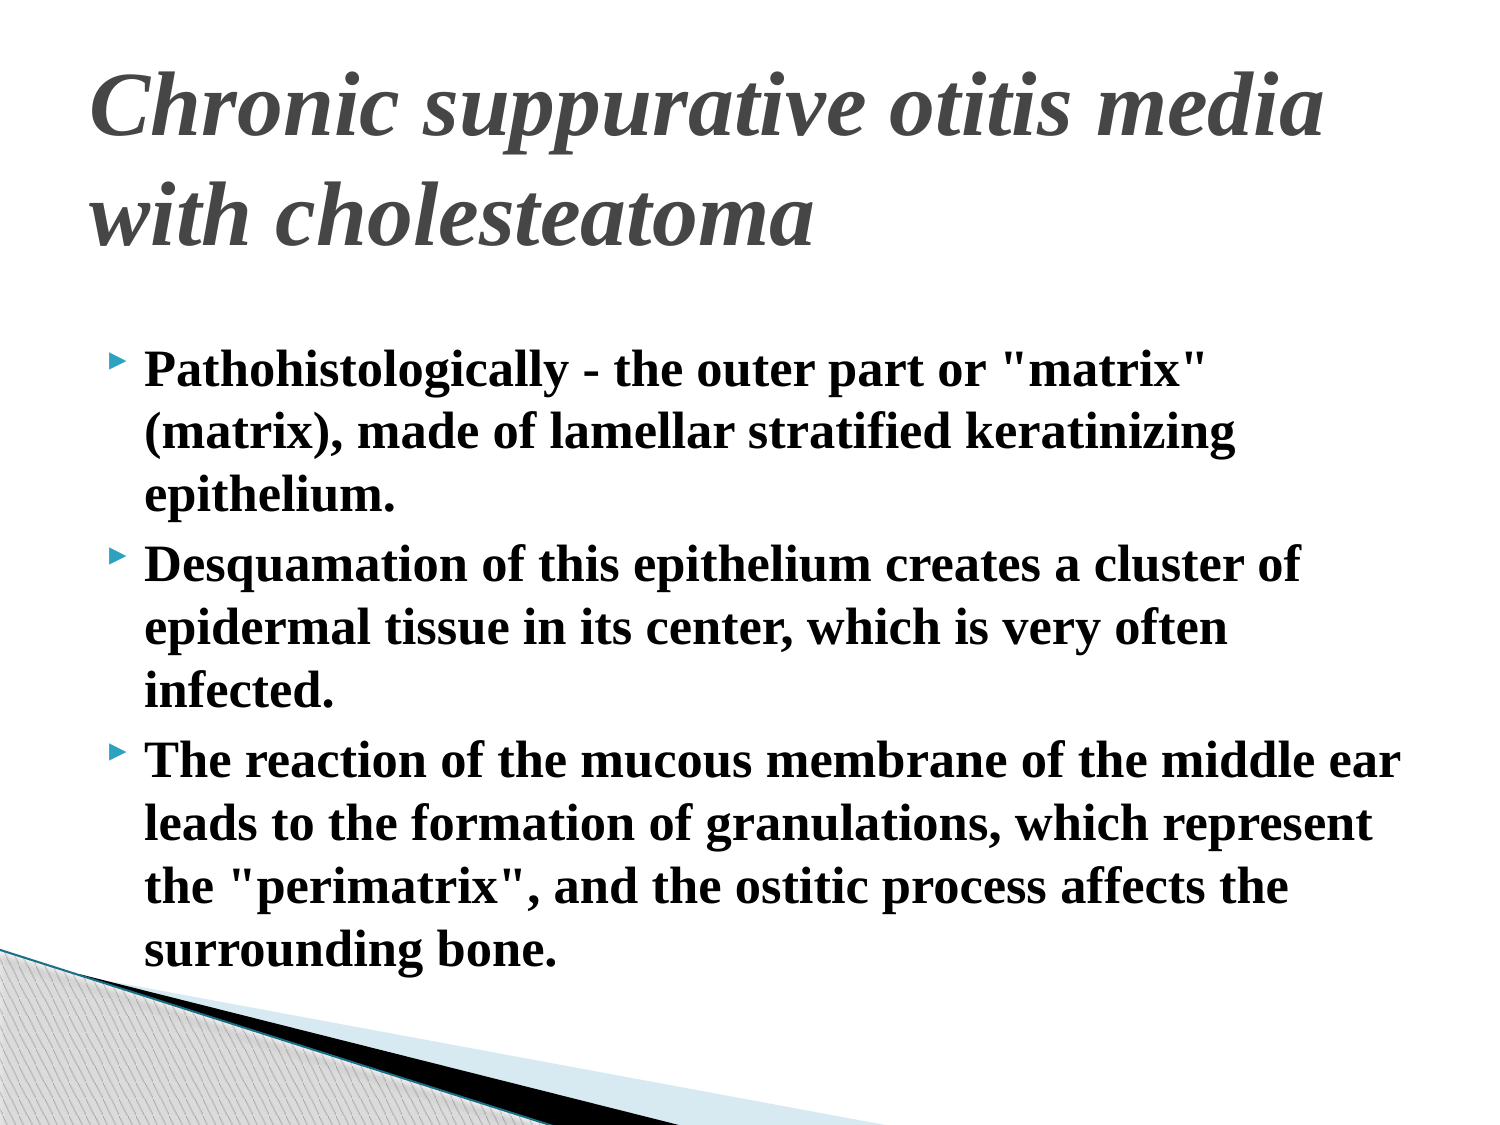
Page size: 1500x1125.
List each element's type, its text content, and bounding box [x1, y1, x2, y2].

list Pathohistologically - the outer part or "matrix" (matrix), made of lamellar stratified keratinizing epithelium. Desquamation of this epithelium creates a cluster of epidermal tissue in its center, which is very often infected. The reaction of the mucous membrane of the middle ear leads to the formation of granulations, which represent the "perimatrix", and the ostitic process affects the surrounding bone. [75, 263, 1425, 986]
title Chronic suppurative otitis media with cholesteatoma [75, 45, 1425, 263]
